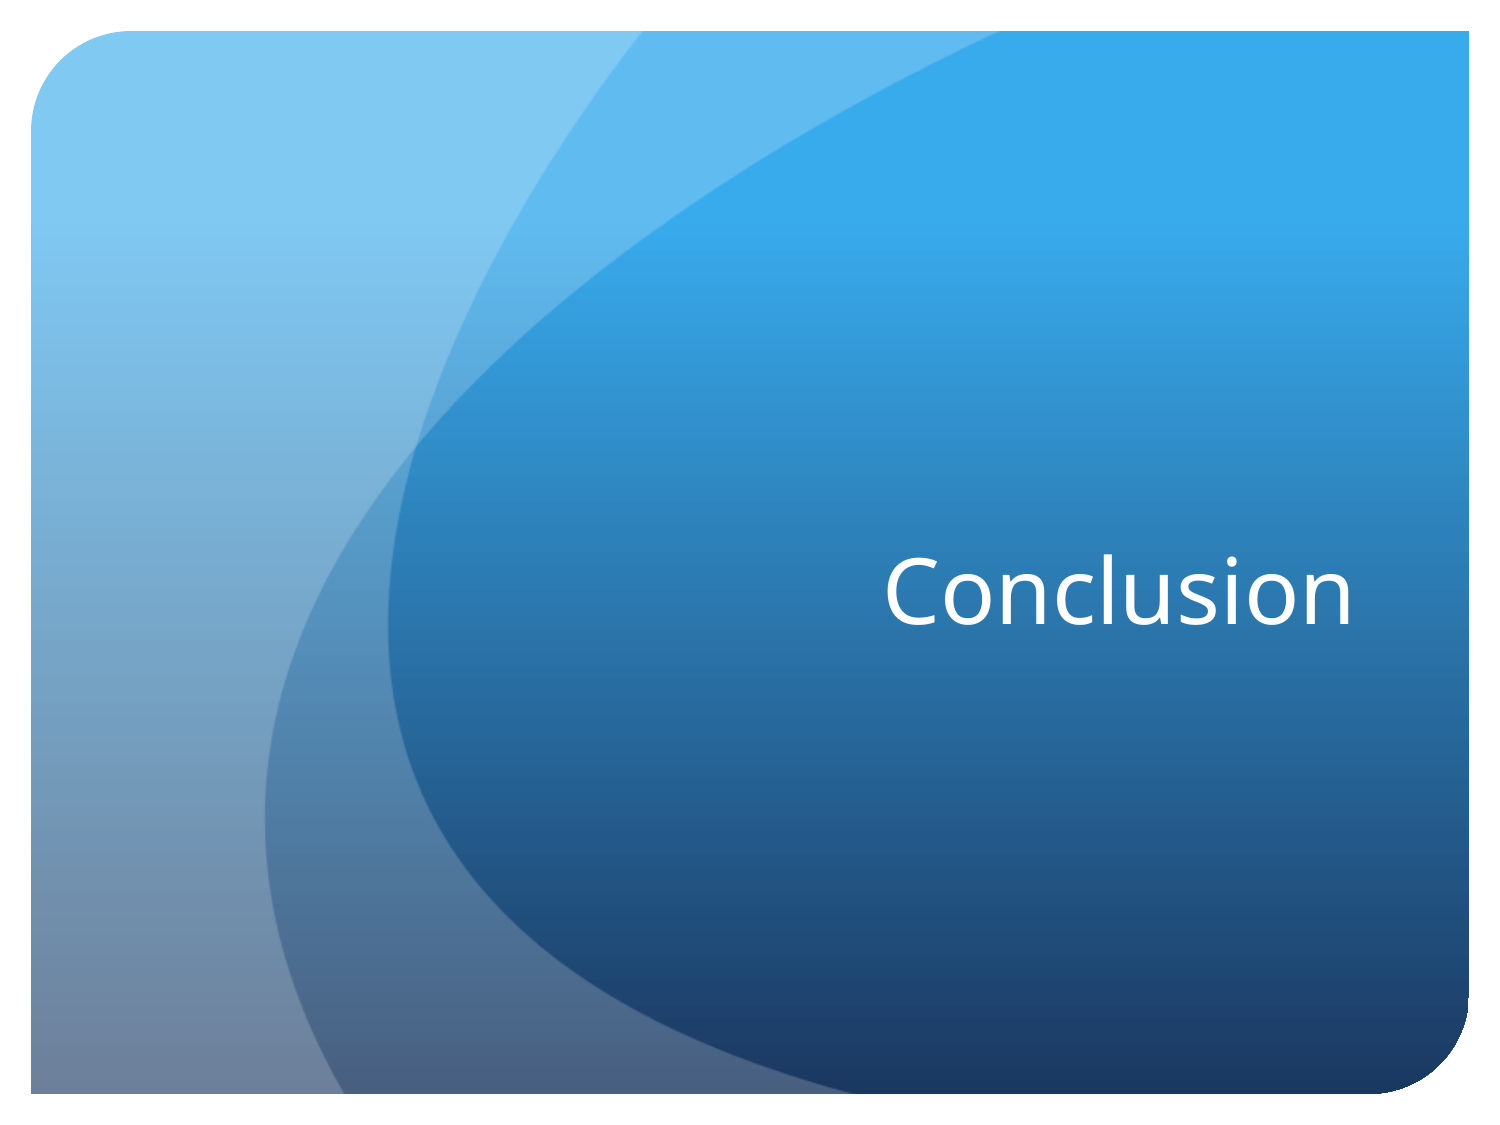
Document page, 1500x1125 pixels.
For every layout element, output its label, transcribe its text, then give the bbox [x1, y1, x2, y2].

picture [25, 30, 1474, 1095]
title Conclusion [262, 408, 1372, 650]
